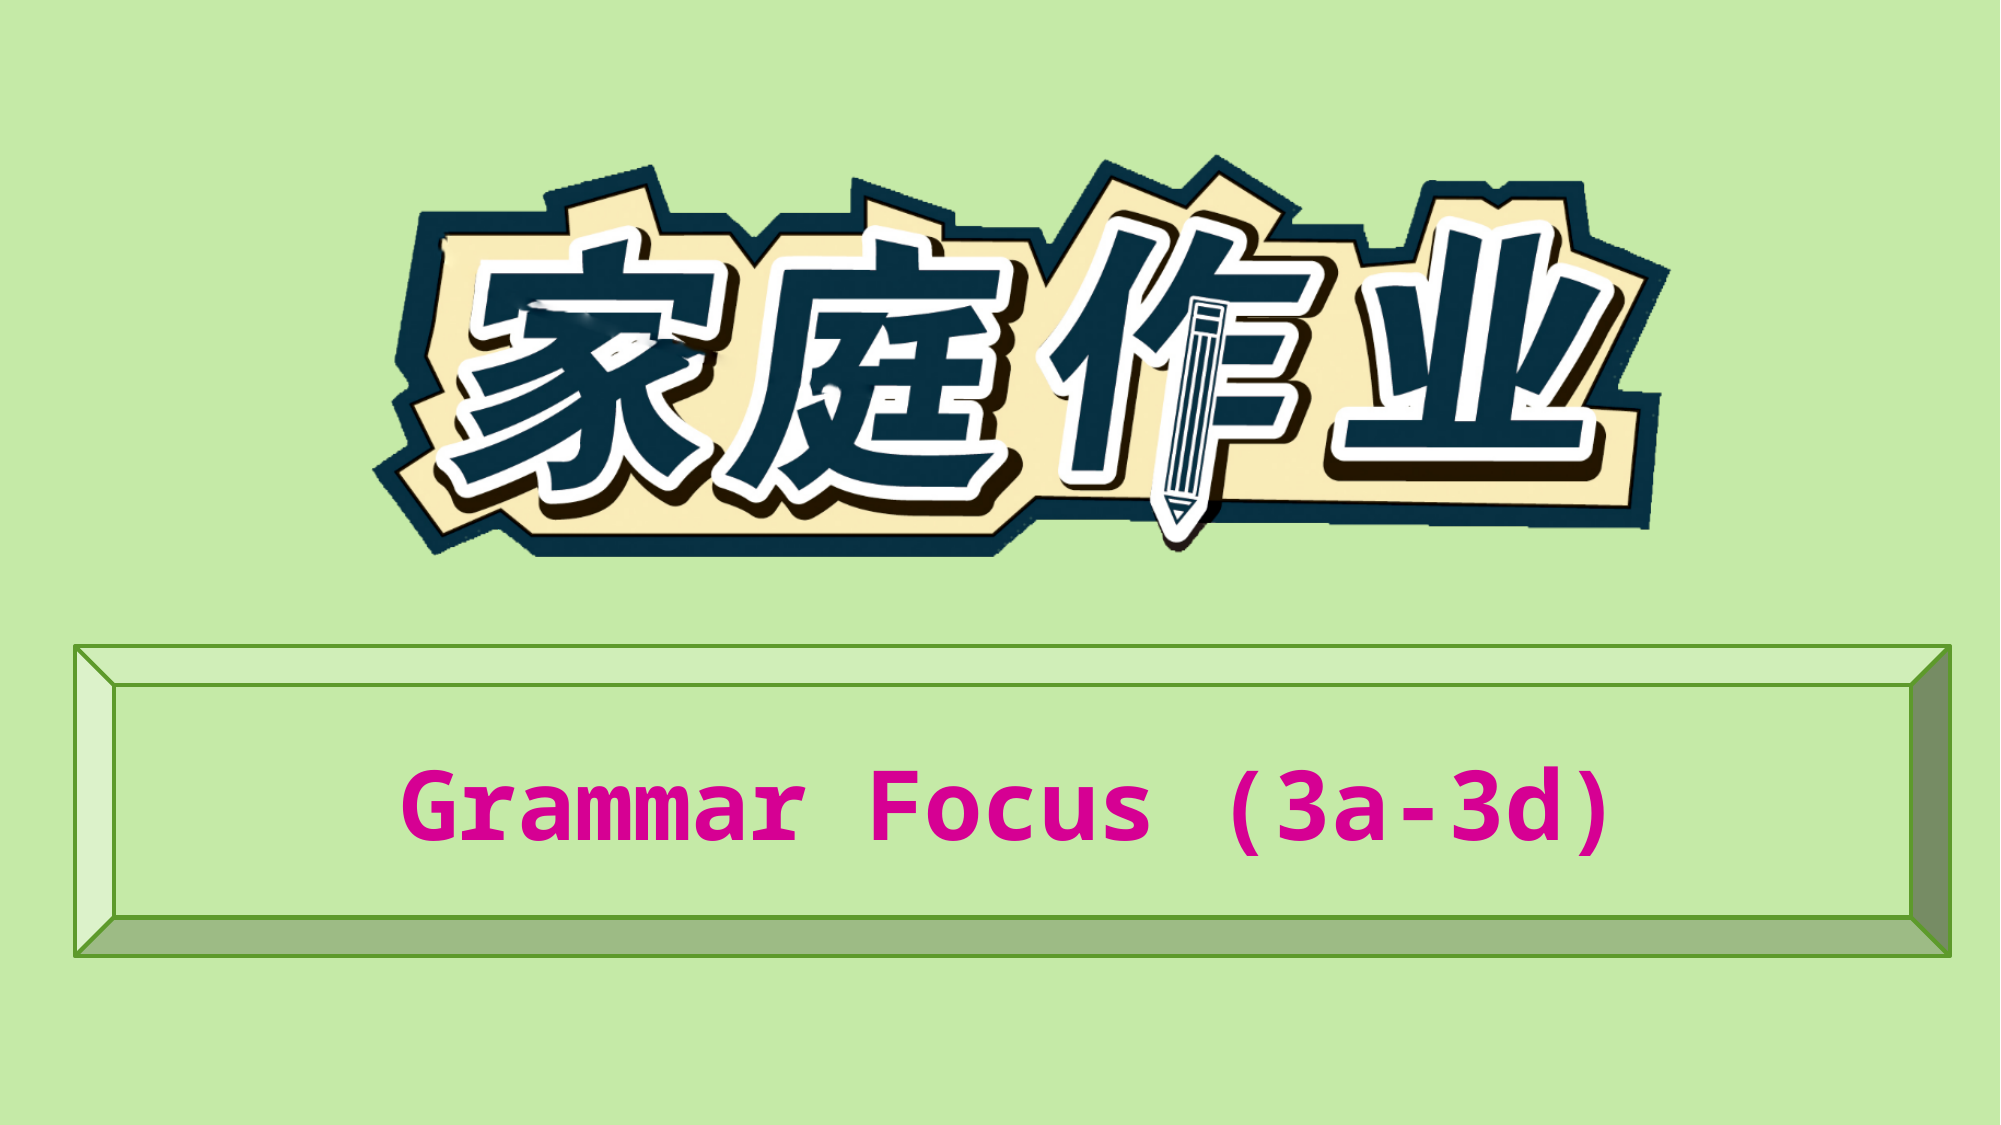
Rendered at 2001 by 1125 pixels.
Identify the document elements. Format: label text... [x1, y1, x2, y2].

picture [369, 87, 1675, 644]
text_box Grammar Focus (3a-3d) [73, 644, 1952, 958]
